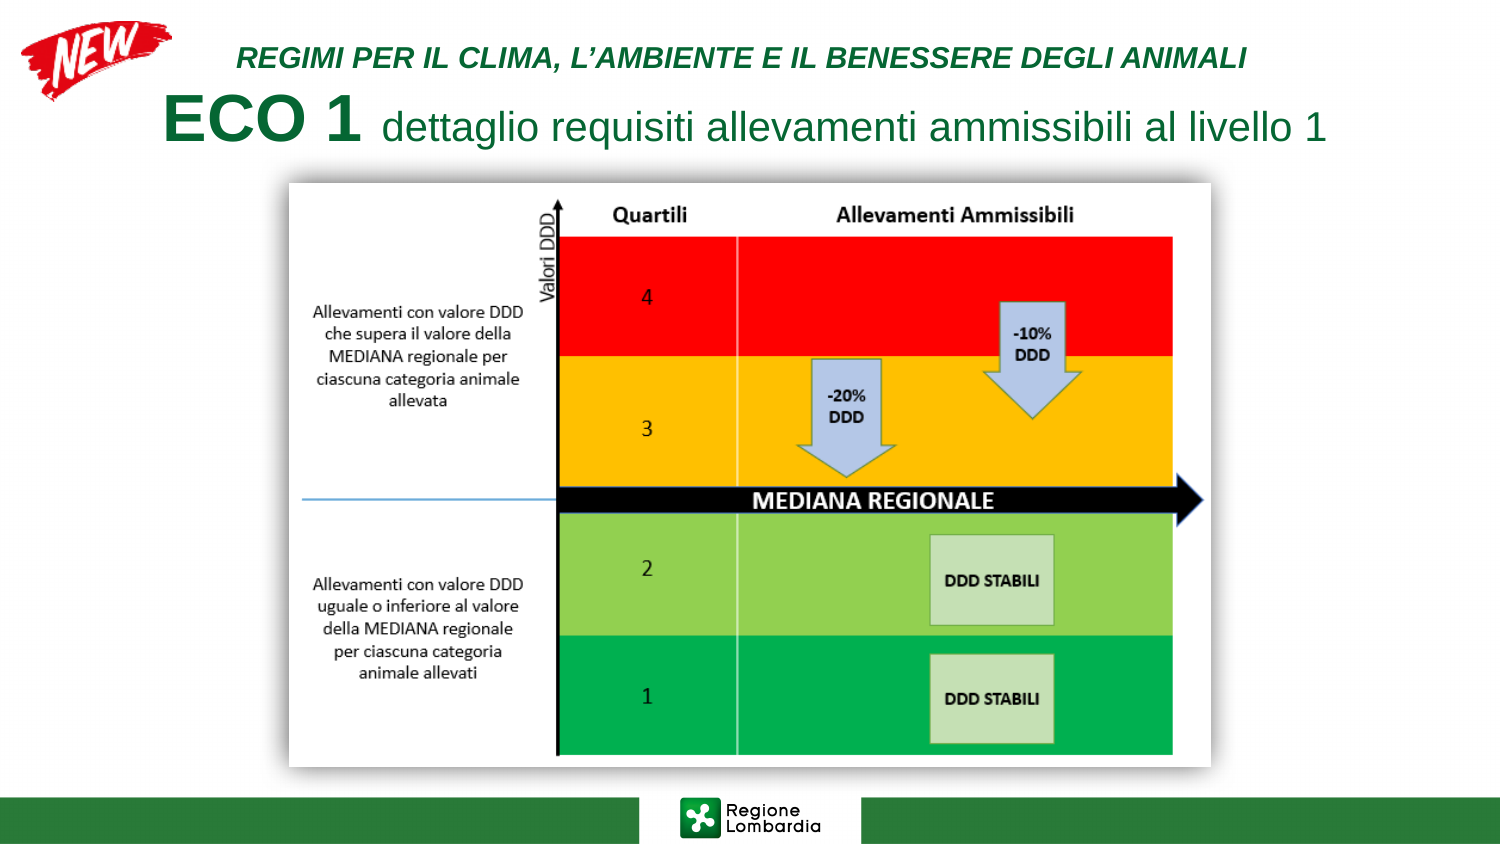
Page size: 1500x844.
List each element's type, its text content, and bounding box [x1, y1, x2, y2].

picture [0, 0, 1500, 844]
title REGIMI PER IL CLIMA, L’AMBIENTE E IL BENESSERE DEGLI ANIMALI ECO 1 dettaglio requisiti allevamenti ammissibili al livello 1 [12, 104, 1479, 184]
